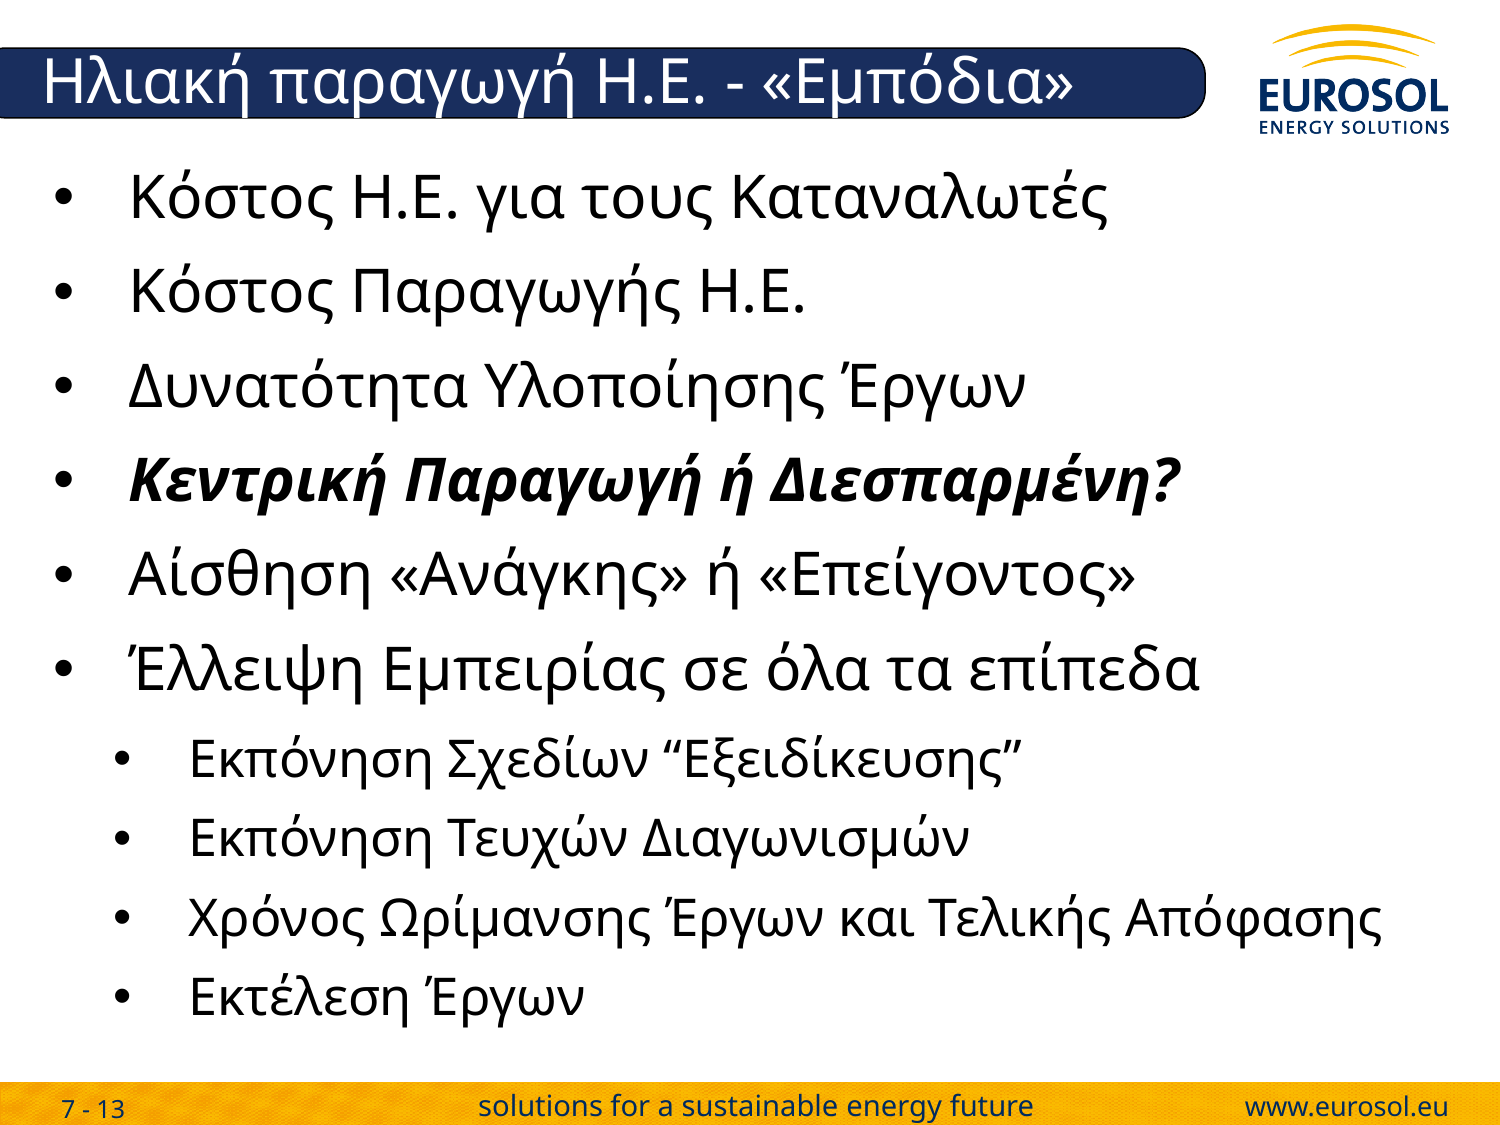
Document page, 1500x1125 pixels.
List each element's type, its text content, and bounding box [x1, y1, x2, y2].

list Κόστος Η.Ε. για τους Καταναλωτές Κόστος Παραγωγής Η.Ε. Δυνατότητα Υλοποίησης Έργων Κεντρική Παραγωγή ή Διεσπαρμένη? Αίσθηση «Ανάγκης» ή «Επείγοντος» Έλλειψη Εμπειρίας σε όλα τα επίπεδα Εκπόνηση Σχεδίων “Εξειδίκευσης” Εκπόνηση Τευχών Διαγωνισμών Χρόνος Ωρίμανσης Έργων και Τελικής Απόφασης Εκτέλεση Έργων [53, 160, 1447, 1047]
title Ηλιακή παραγωγή Η.Ε. - «Εμπόδια» [41, 42, 1199, 124]
picture [0, 1082, 1500, 1125]
picture [1258, 20, 1450, 134]
